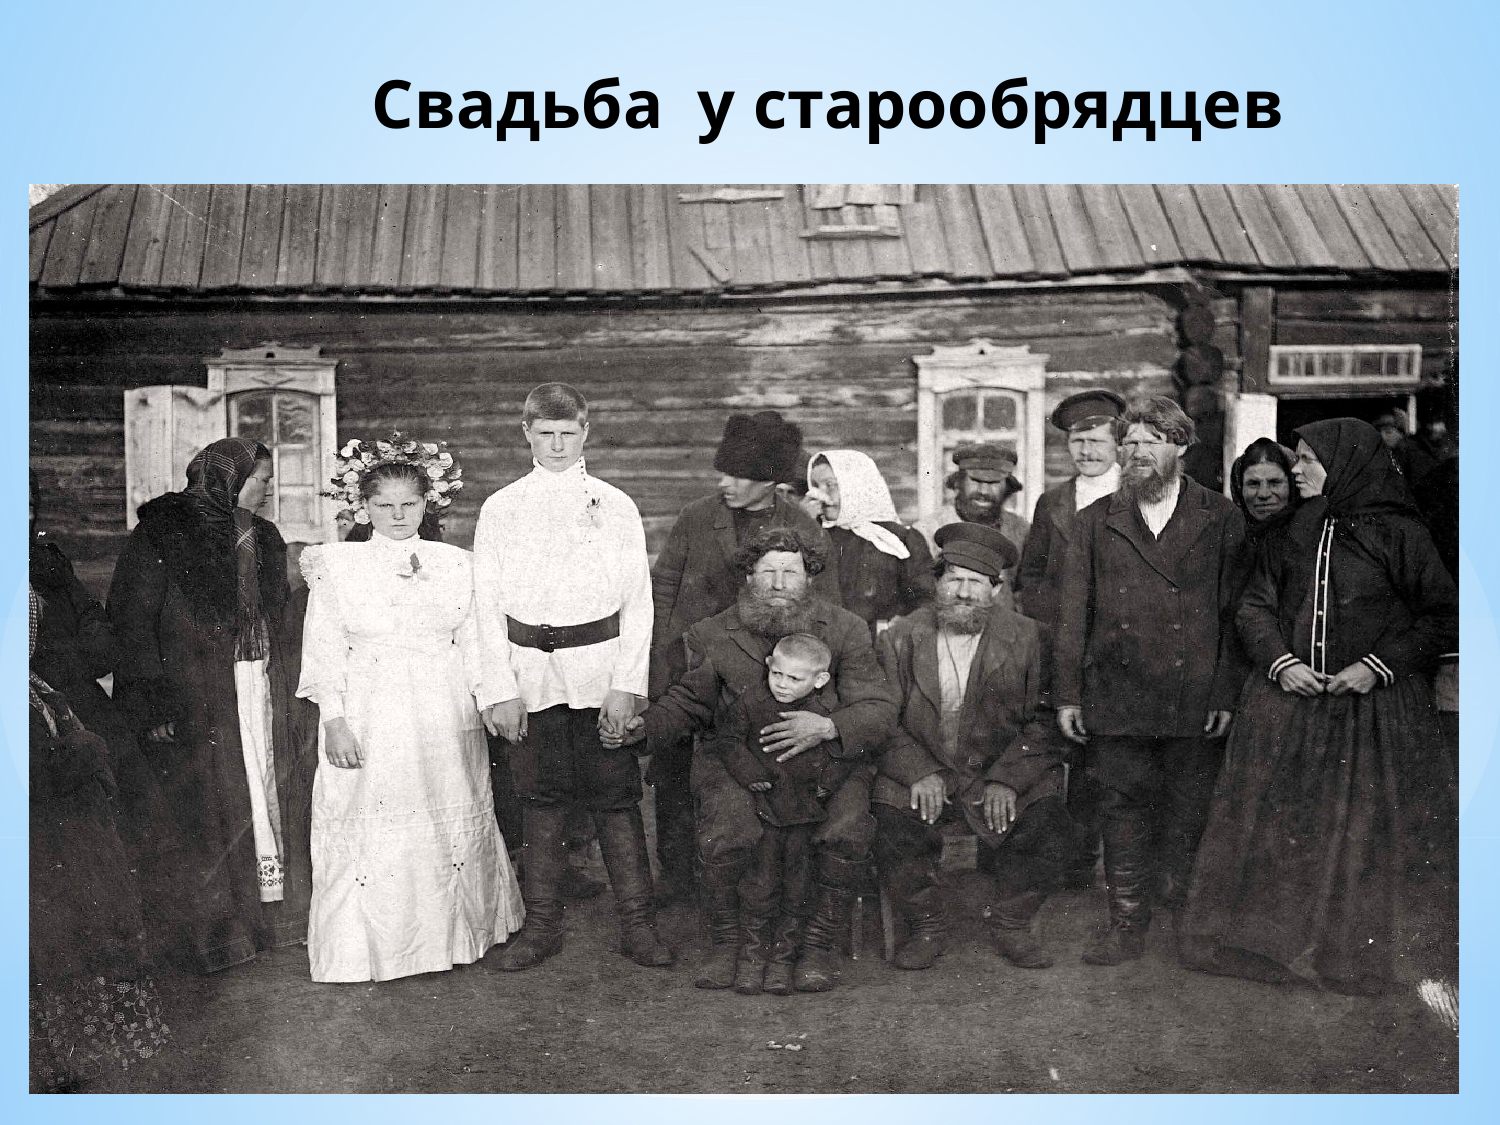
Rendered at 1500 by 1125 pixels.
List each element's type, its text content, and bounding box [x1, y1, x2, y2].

picture [29, 184, 1459, 1095]
text_box Свадьба у старообрядцев [294, 54, 1363, 173]
